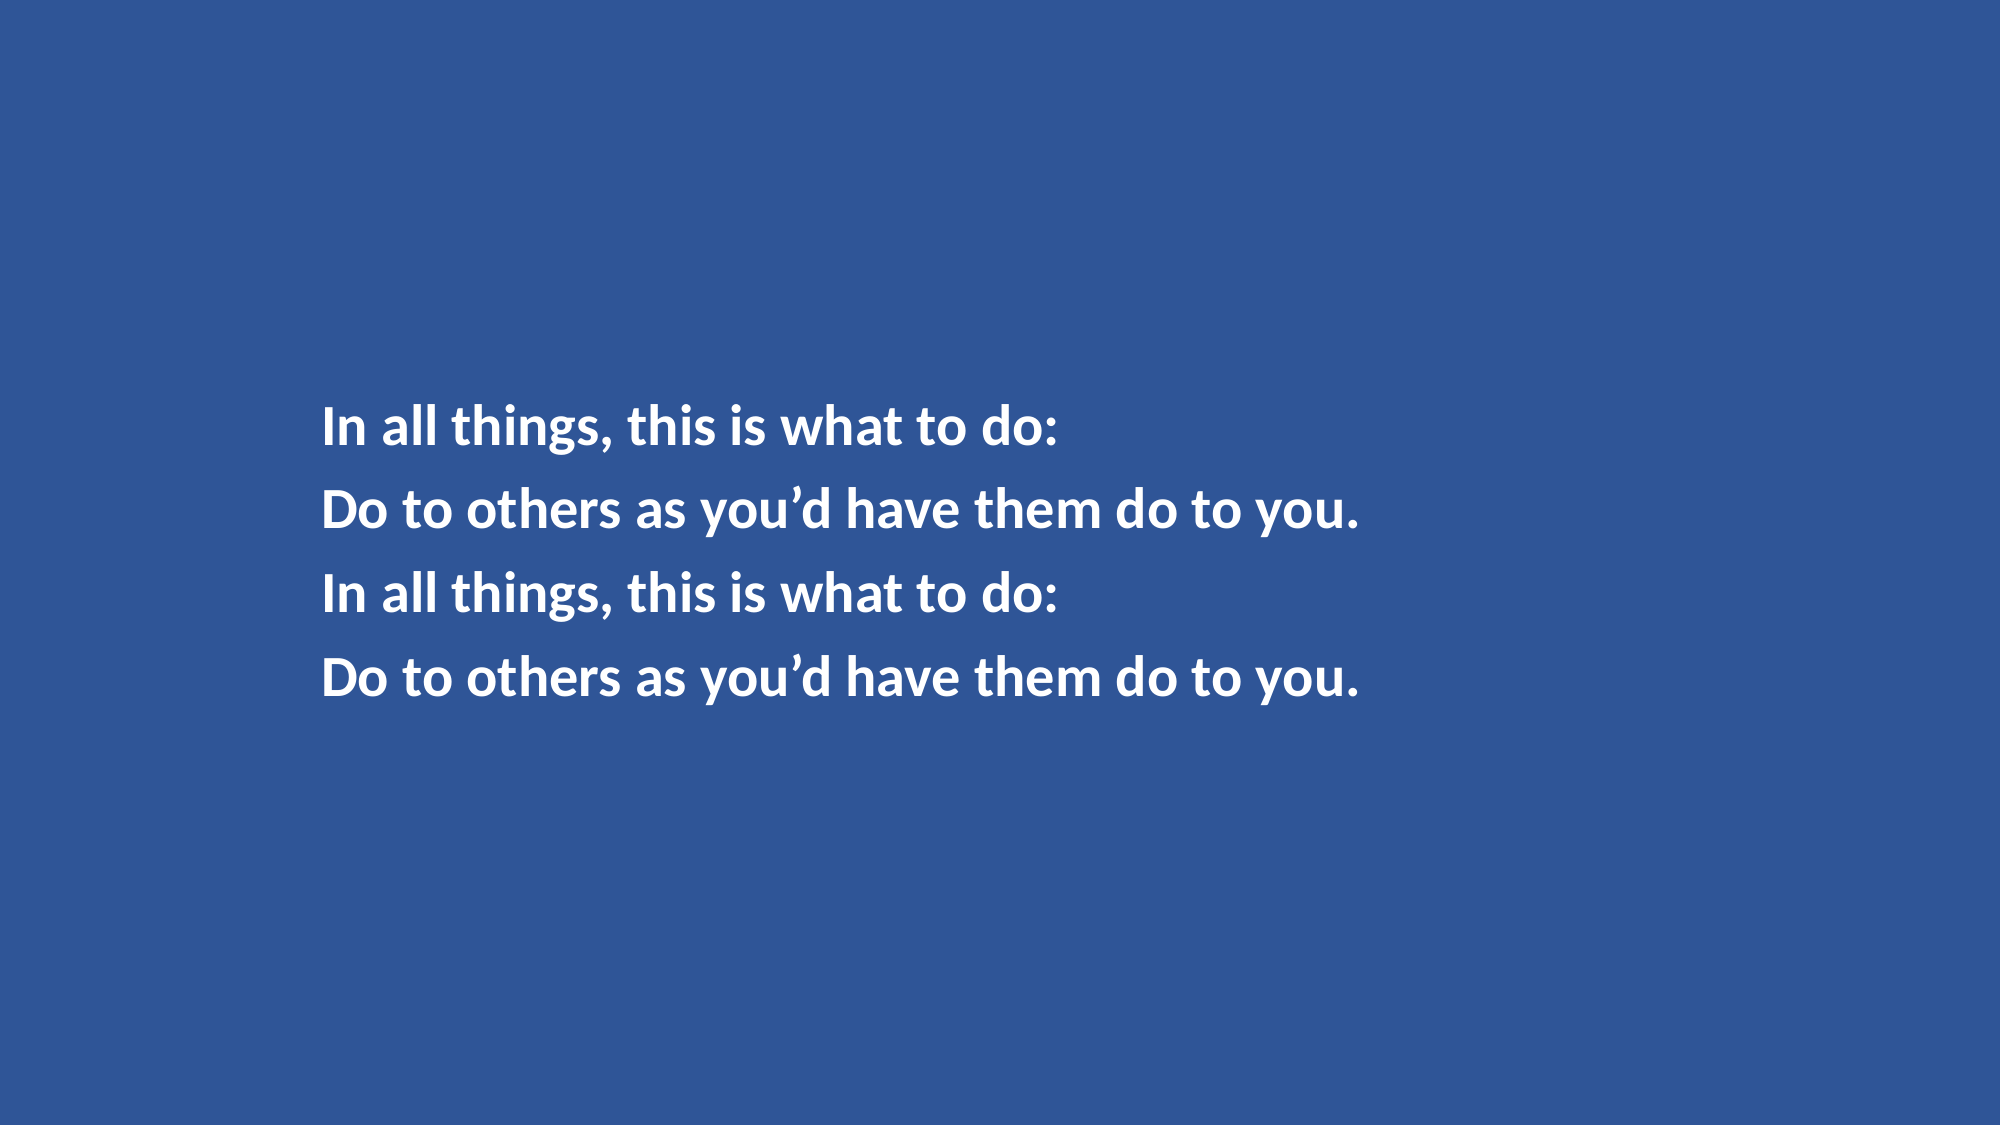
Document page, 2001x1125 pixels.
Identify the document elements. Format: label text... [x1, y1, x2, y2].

list In all things, this is what to do: Do to others as you’d have them do to you. In all things, this is what to do: Do to others as you’d have them do to you. [306, 387, 1694, 738]
